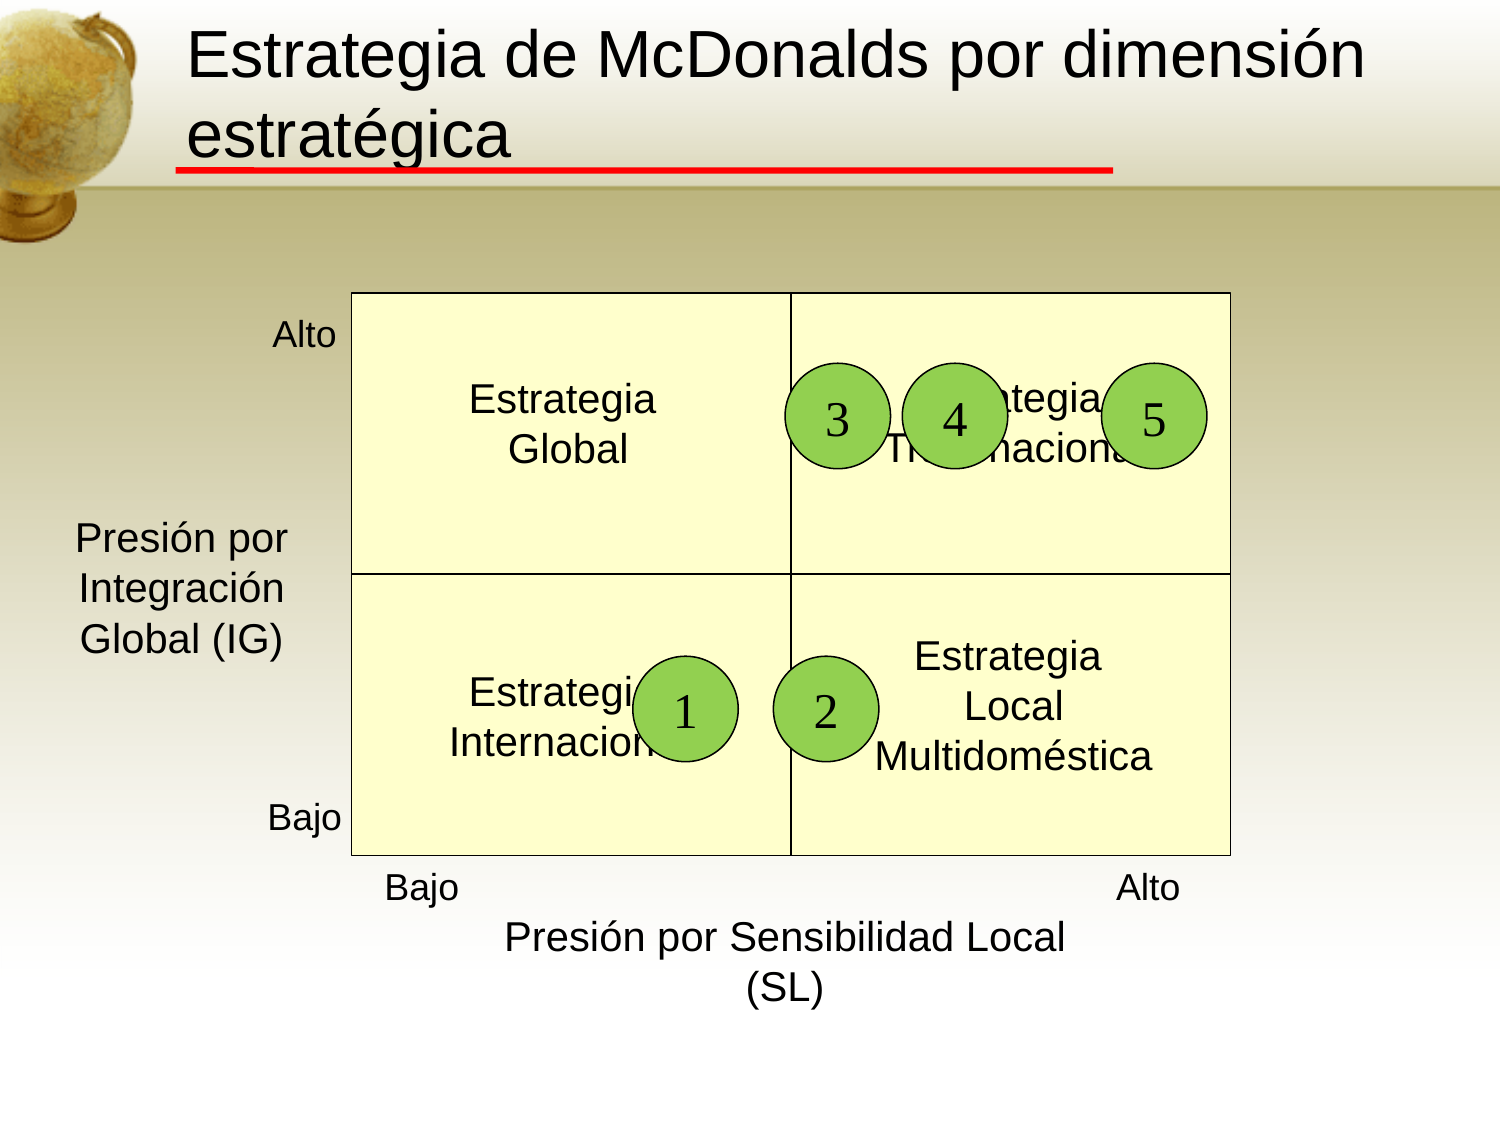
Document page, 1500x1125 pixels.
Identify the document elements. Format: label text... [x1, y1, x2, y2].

text_box Alto [222, 302, 387, 363]
picture [0, 0, 1500, 1125]
text_box Bajo [339, 855, 504, 916]
text_box Estrategia Local Multidoméstica [855, 621, 1172, 786]
text_box Bajo [222, 785, 387, 845]
text_box Presión por Sensibilidad Local (SL) [457, 902, 1114, 1018]
text_box 2 [773, 656, 879, 762]
text_box Alto [1066, 855, 1231, 916]
title Estrategia de McDonalds por dimensión estratégica [170, 36, 1466, 179]
text_box 5 [1101, 363, 1207, 469]
text_box 1 [632, 656, 739, 762]
text_box [351, 292, 791, 573]
text_box Estrategia Transnacional [855, 363, 1172, 478]
text_box Presión por Integración Global (IG) [23, 503, 340, 669]
text_box Estrategia Internacional [410, 657, 727, 773]
text_box 3 [785, 363, 891, 469]
text_box 4 [902, 363, 1008, 469]
text_box [351, 579, 1231, 856]
text_box Estrategia Global [410, 364, 727, 480]
text_box [792, 292, 1231, 573]
